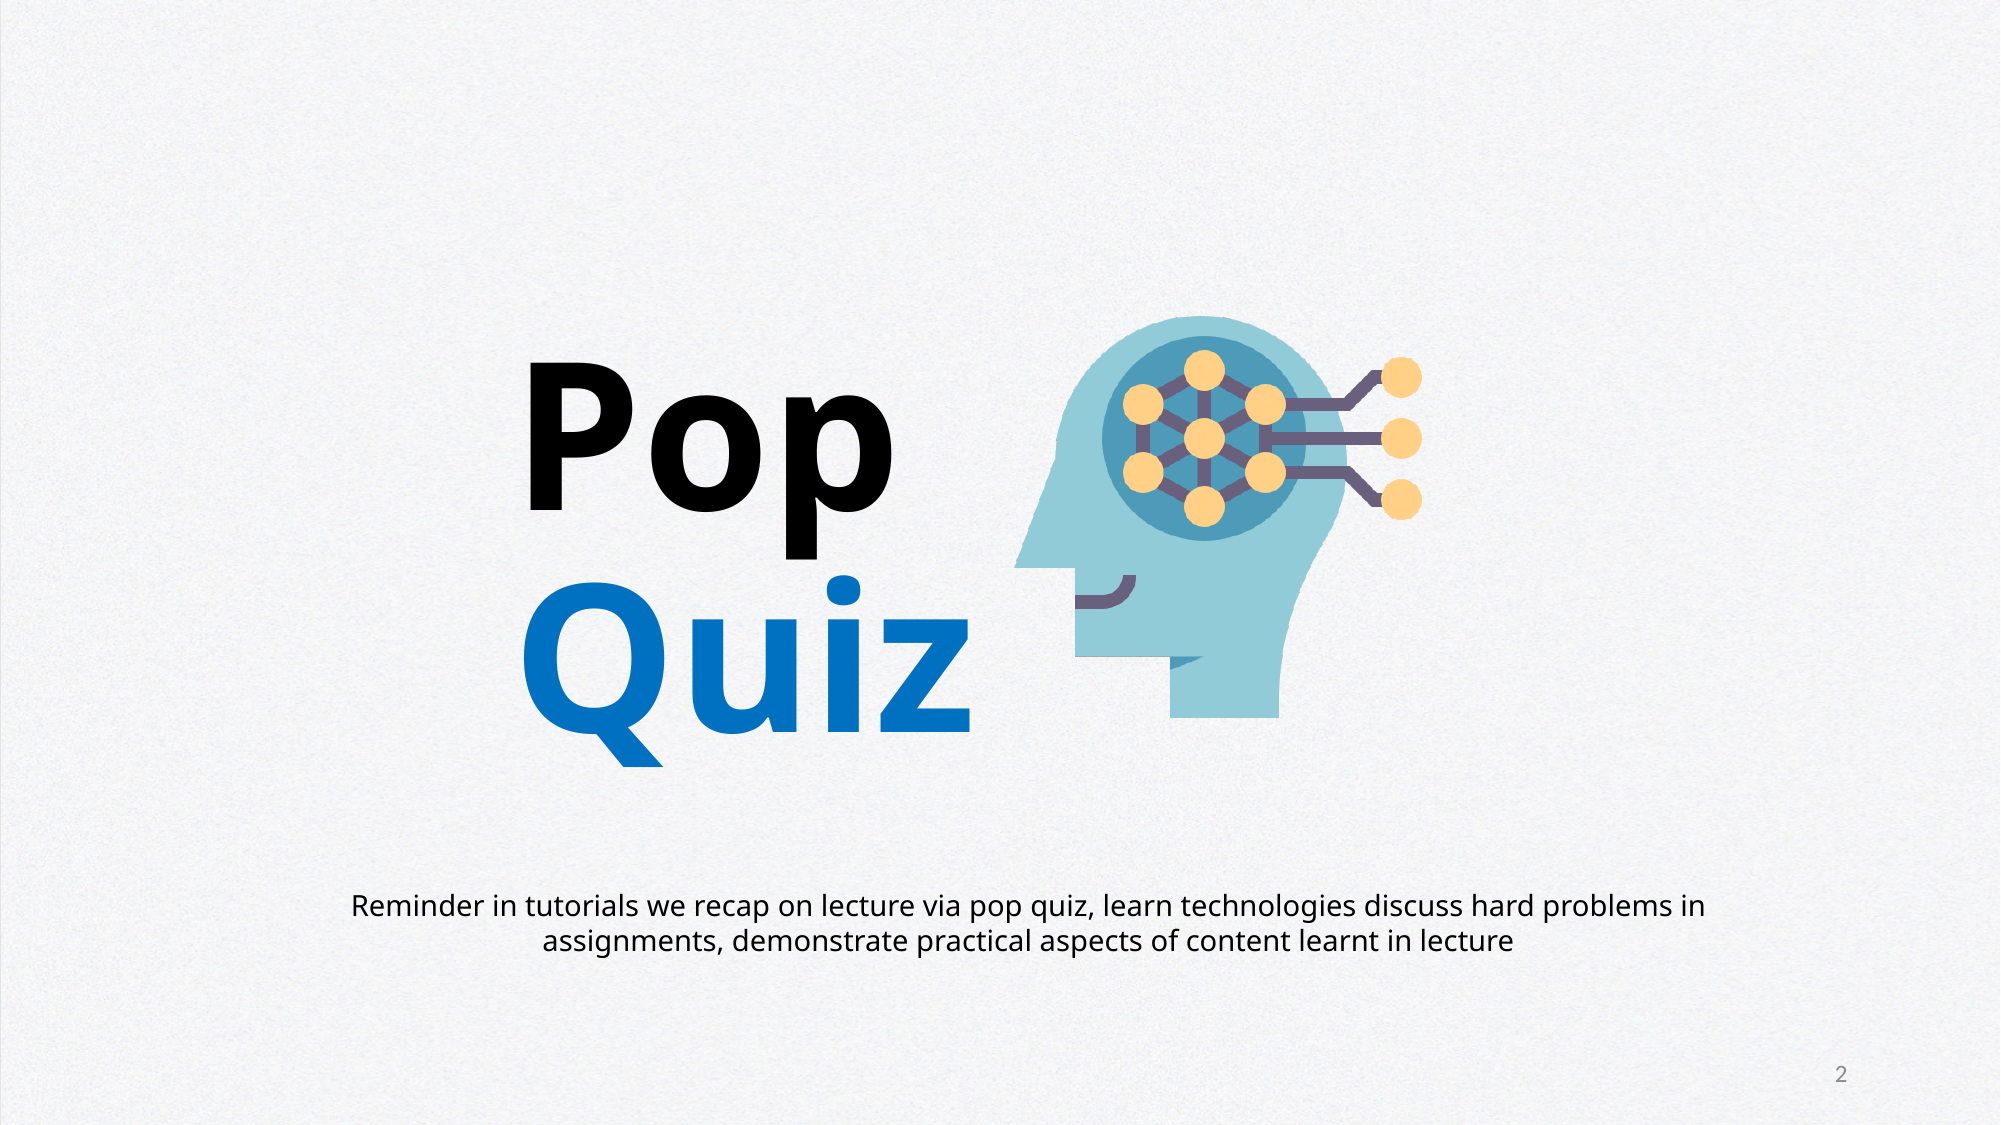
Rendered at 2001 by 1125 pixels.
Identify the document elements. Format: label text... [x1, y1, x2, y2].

text_box Reminder in tutorials we recap on lecture via pop quiz, learn technologies discuss hard problems in assignments, demonstrate practical aspects of content learnt in lecture [301, 879, 1757, 965]
picture [0, 0, 2001, 1125]
title Pop Quiz [497, 445, 999, 664]
slide_number 1 [1412, 1042, 1863, 1103]
